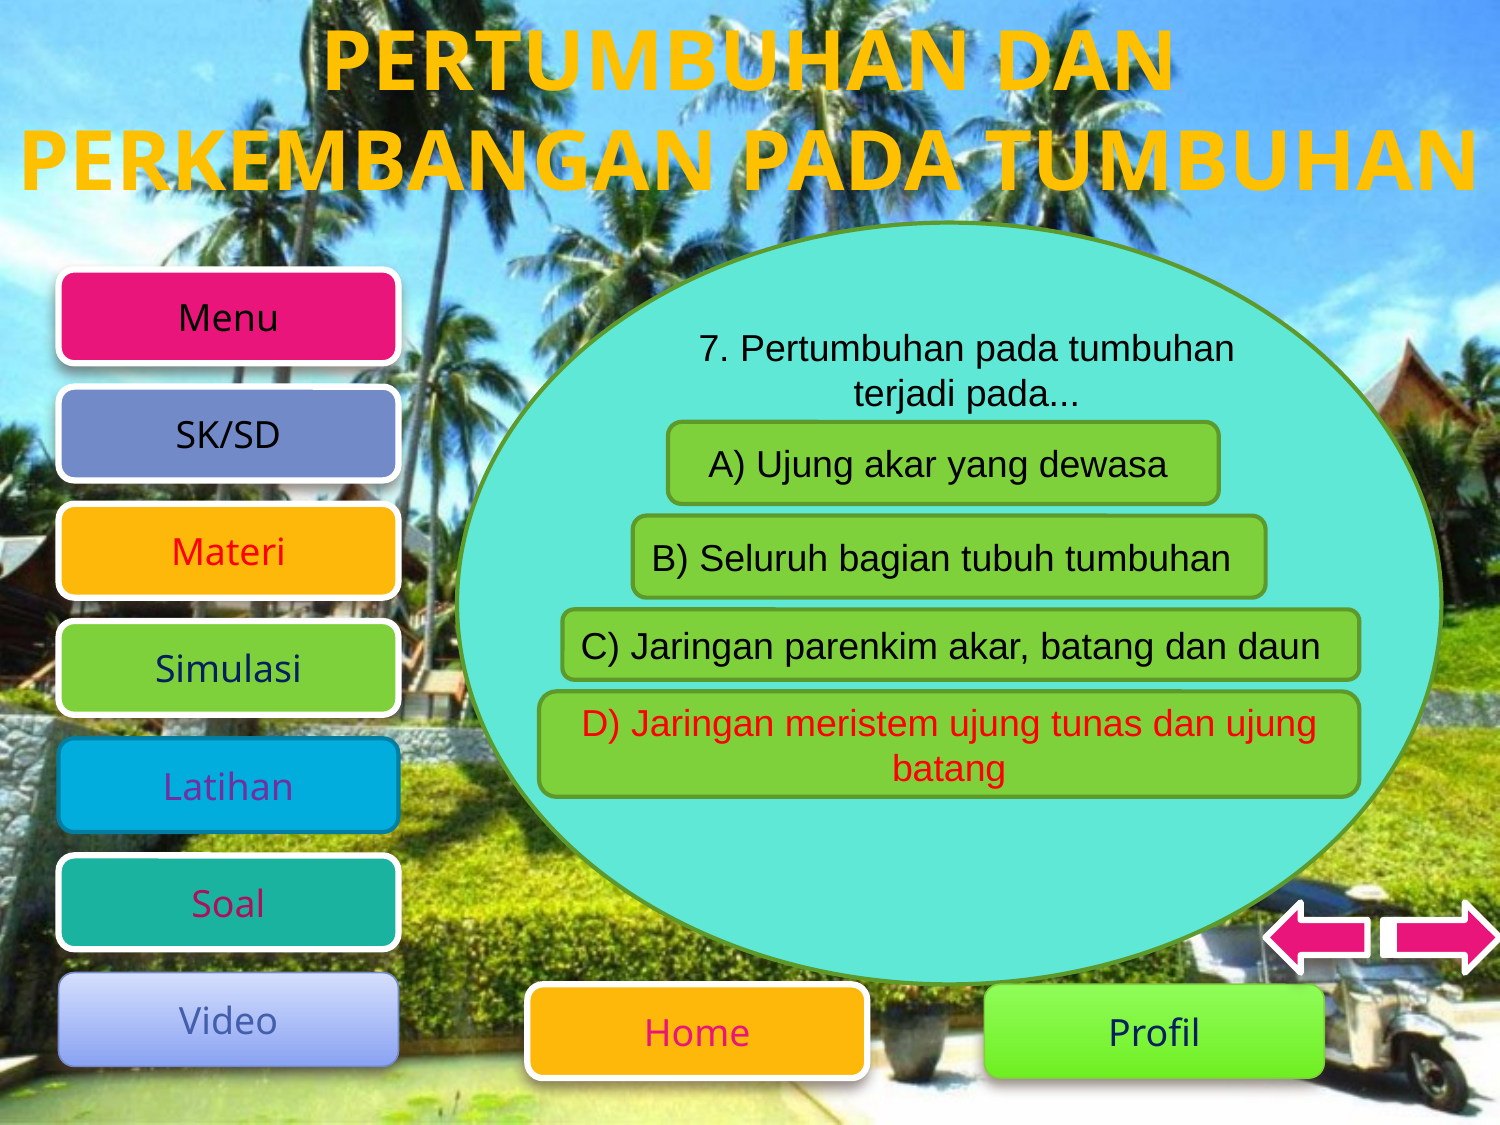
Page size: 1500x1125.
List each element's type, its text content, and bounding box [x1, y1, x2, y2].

picture [0, 0, 1500, 1125]
text_box [1262, 899, 1371, 976]
text_box B) Seluruh bagian tubuh tumbuhan [630, 513, 1268, 600]
text_box C) Jaringan parenkim akar, batang dan daun [560, 607, 1362, 682]
text_box A) Ujung akar yang dewasa [665, 419, 1221, 507]
text_box [1380, 899, 1500, 976]
text_box D) Jaringan meristem ujung tunas dan ujung batang [536, 689, 1362, 799]
text_box 7. Pertumbuhan pada tumbuhan terjadi pada... [632, 316, 1301, 422]
